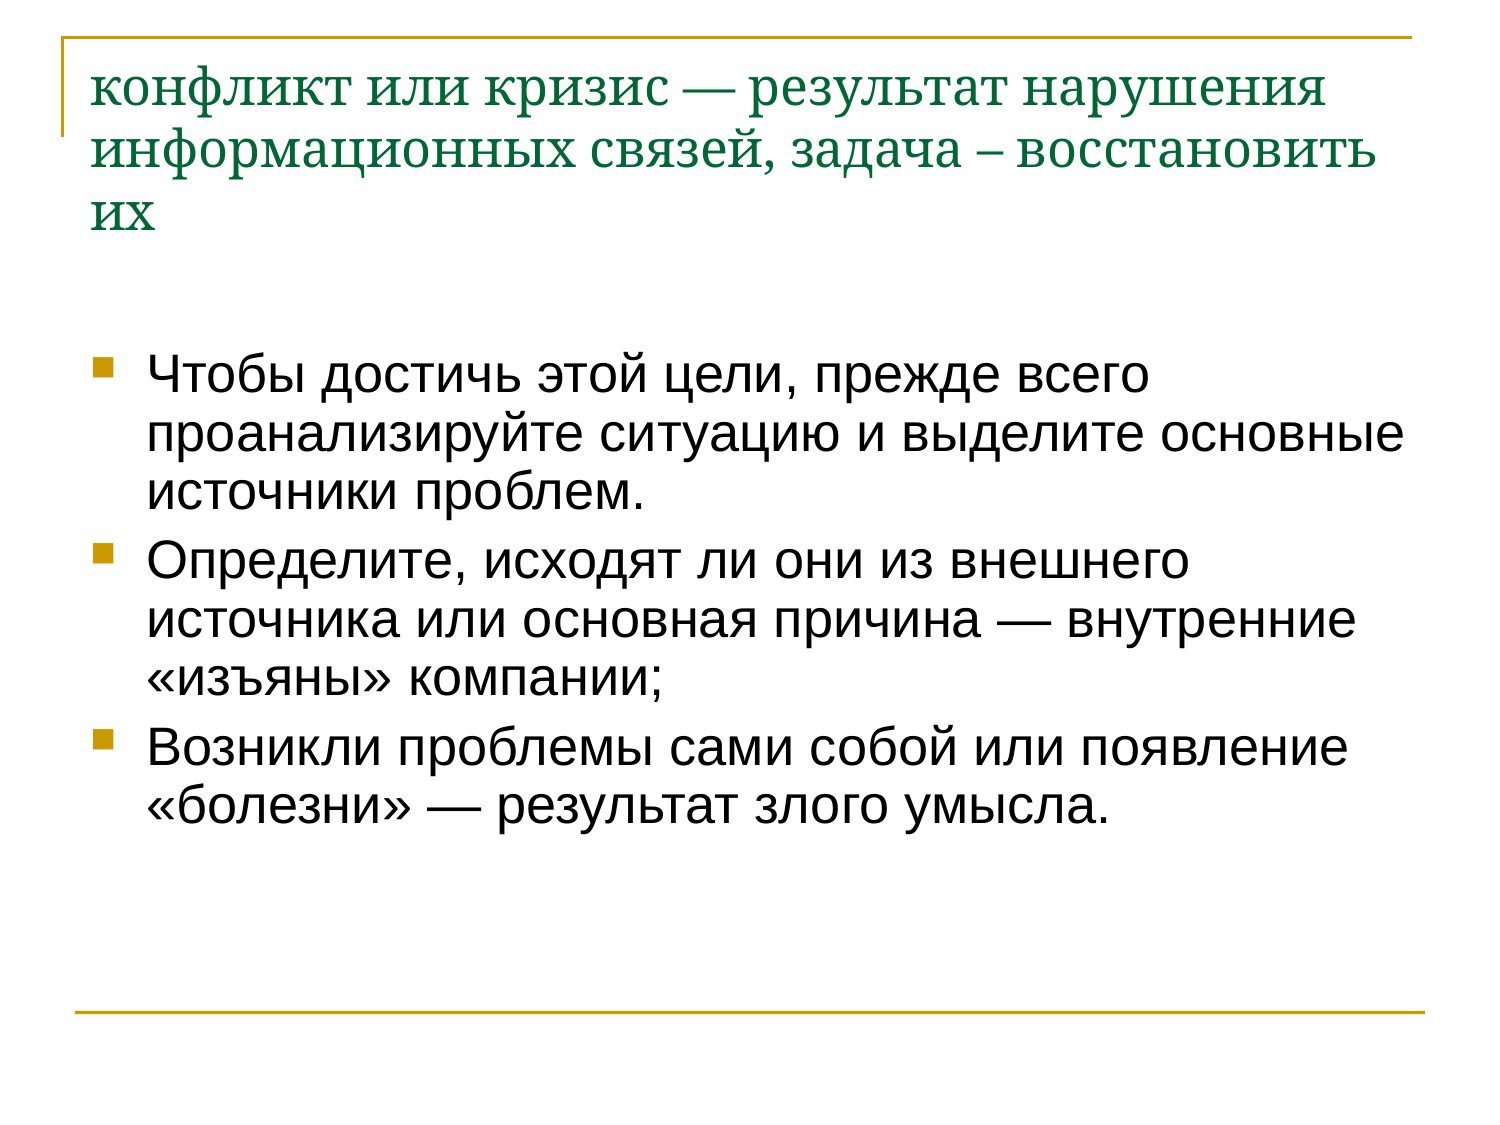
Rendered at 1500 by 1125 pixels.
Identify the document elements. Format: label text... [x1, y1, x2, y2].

title конфликт или кризис — результат нарушения информационных связей, задача – восстановить их [74, 45, 1426, 233]
list Чтобы достичь этой цели, прежде всего проанализируйте ситуацию и выделите основные источники проблем. Определите, исходят ли они из внешнего источника или основная причина — внутренние «изъяны» компании; Возникли проблемы сами собой или появление «болезни» — результат злого умысла. [74, 262, 1426, 1006]
